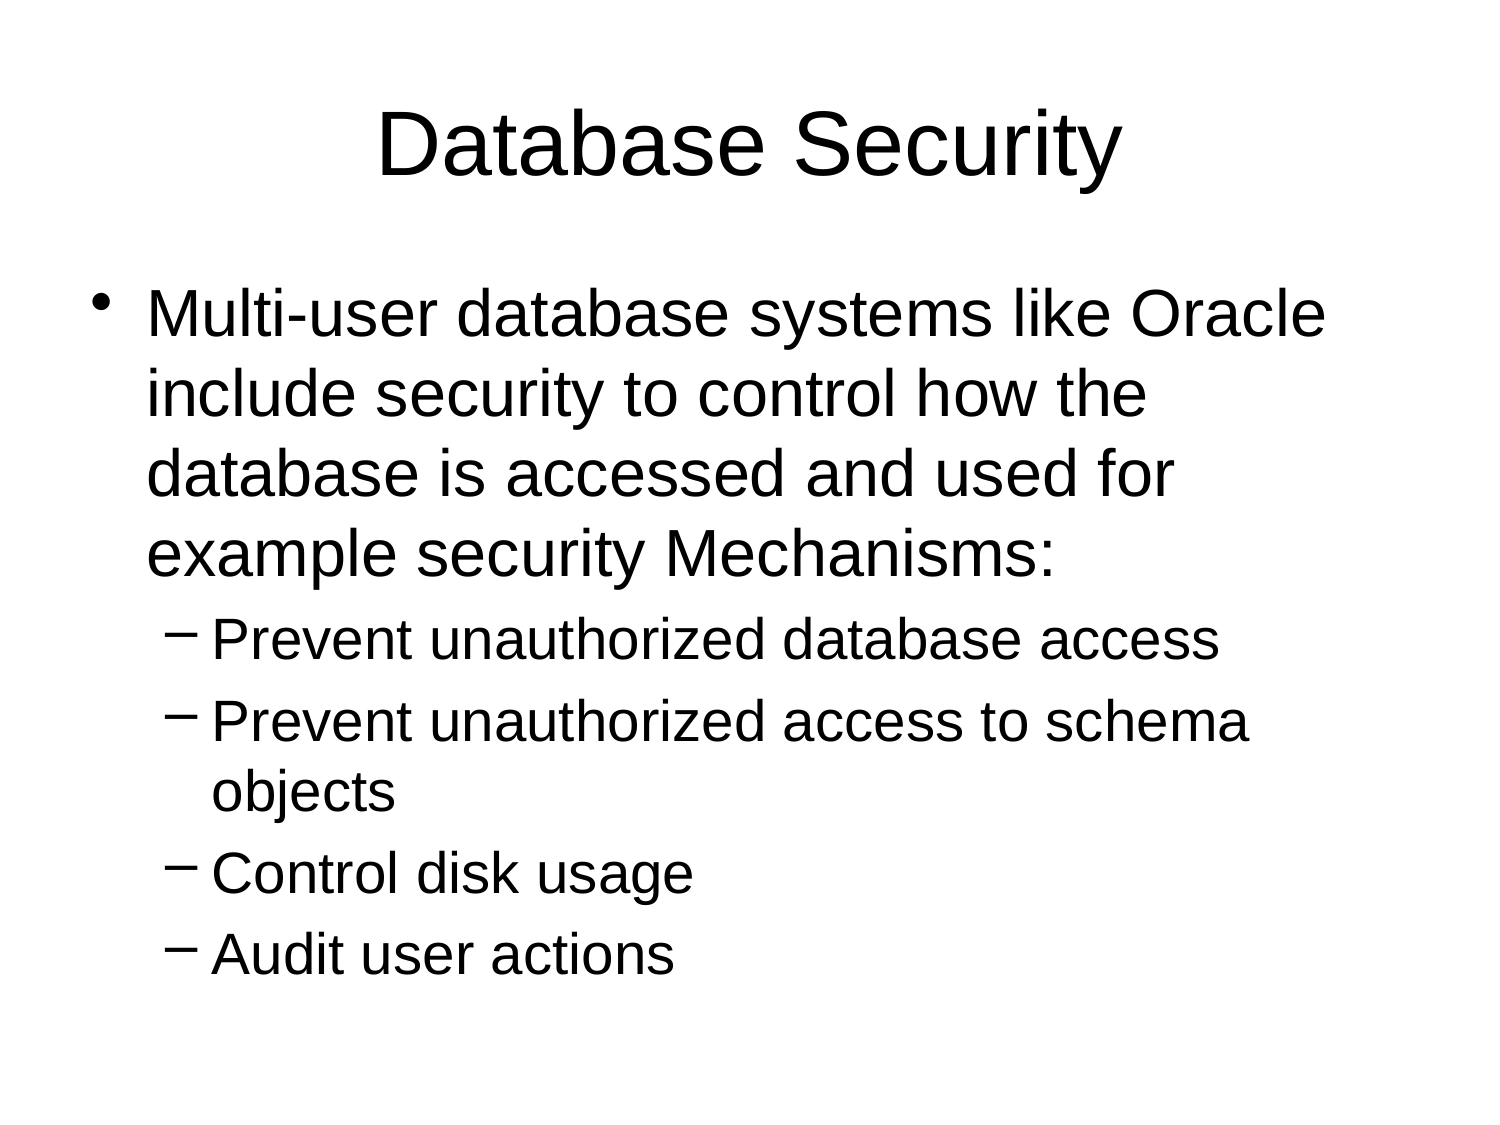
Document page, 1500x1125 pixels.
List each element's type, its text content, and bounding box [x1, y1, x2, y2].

title Database Security [74, 44, 1426, 233]
list Multi-user database systems like Oracle include security to control how the database is accessed and used for example security Mechanisms: Prevent unauthorized database access Prevent unauthorized access to schema objects Control disk usage Audit user actions [74, 262, 1426, 1006]
